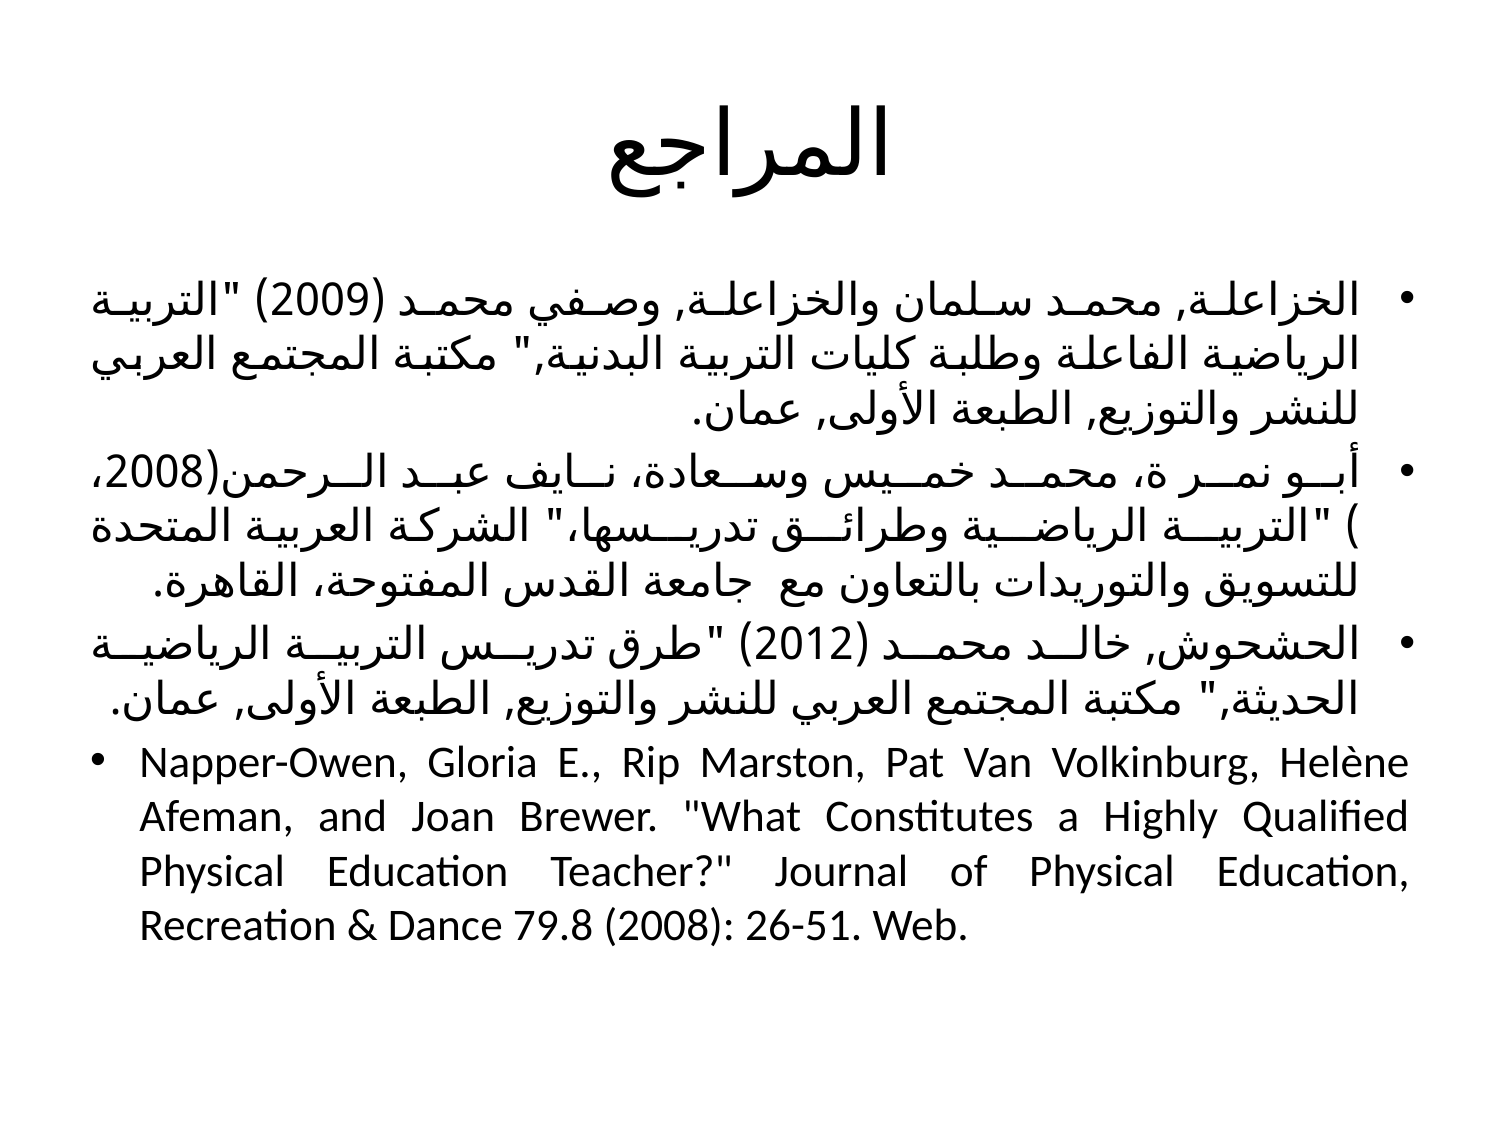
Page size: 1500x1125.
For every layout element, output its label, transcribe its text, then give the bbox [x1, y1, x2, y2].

list الخزاعلة, محمد سلمان والخزاعلة, وصفي محمد (2009) "التربية الرياضية الفاعلة وطلبة كليات التربية البدنية," مكتبة المجتمع العربي للنشر والتوزيع, الطبعة الأولى, عمان. أبــو نمــر ة، محمــد خمــيس وســعادة، نــايف عبــد الــرحمن(2008، ) "التربيــة الرياضــية وطرائــق تدريــسها،" الشركة العربية المتحدة للتسويق والتوريدات بالتعاون مع جامعة القدس المفتوحة، القاهرة. الحشحوش, خالد محمد (2012) "طرق تدريس التربية الرياضية الحديثة," مكتبة المجتمع العربي للنشر والتوزيع, الطبعة الأولى, عمان. Napper-Owen, Gloria E., Rip Marston, Pat Van Volkinburg, Helène Afeman, and Joan Brewer. "What Constitutes a Highly Qualified Physical Education Teacher?" Journal of Physical Education, Recreation & Dance 79.8 (2008): 26-51. Web. [75, 262, 1425, 1005]
title المراجع [75, 45, 1425, 233]
